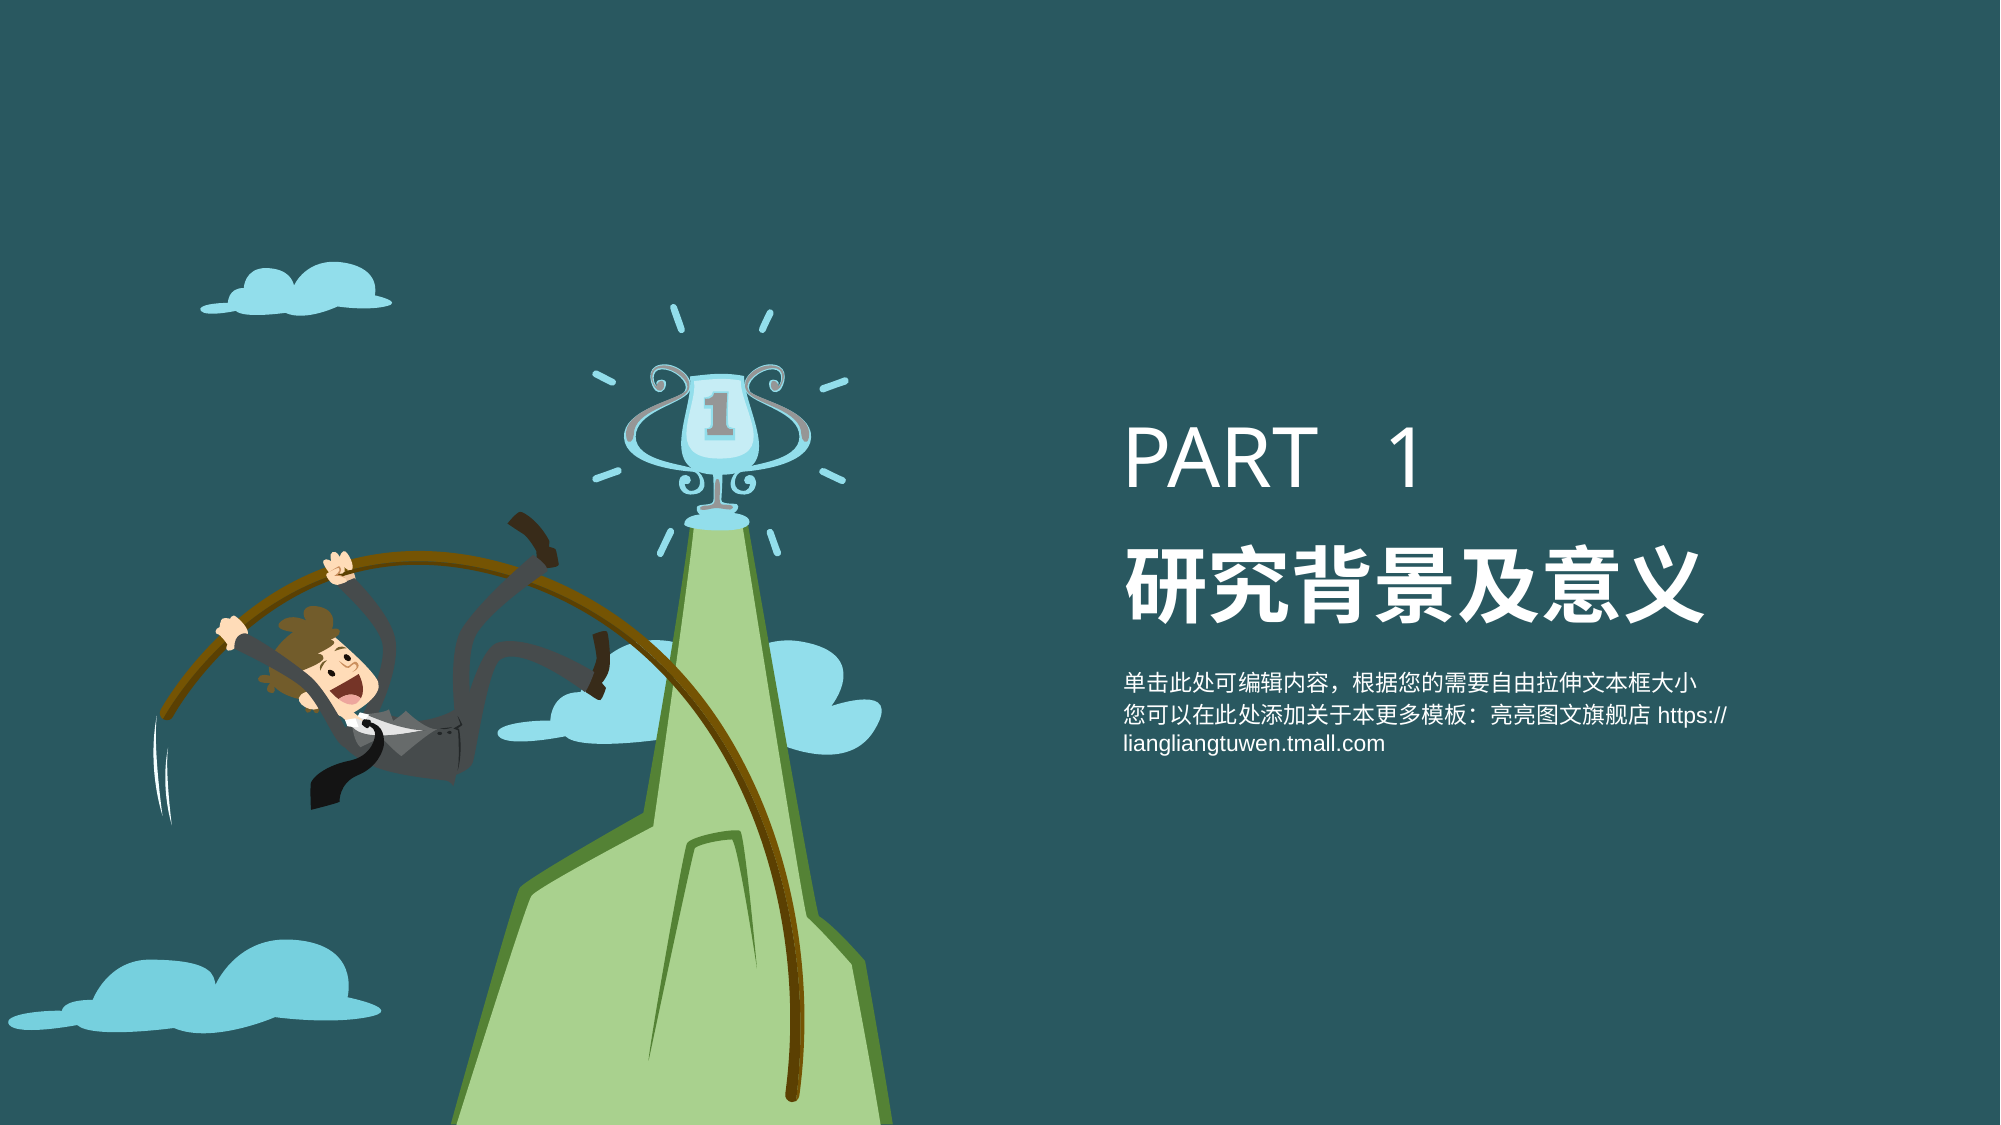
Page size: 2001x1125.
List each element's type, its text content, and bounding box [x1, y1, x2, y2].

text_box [0, 256, 905, 1125]
text_box PART 1 [1106, 396, 1688, 512]
text_box 研究背景及意义 [1109, 525, 1723, 641]
text_box 单击此处可编辑内容，根据您的需要自由拉伸文本框大小 您可以在此处添加关于本更多模板：亮亮图文旗舰店https://liangliangtuwen.tmall.com [1123, 668, 1865, 756]
